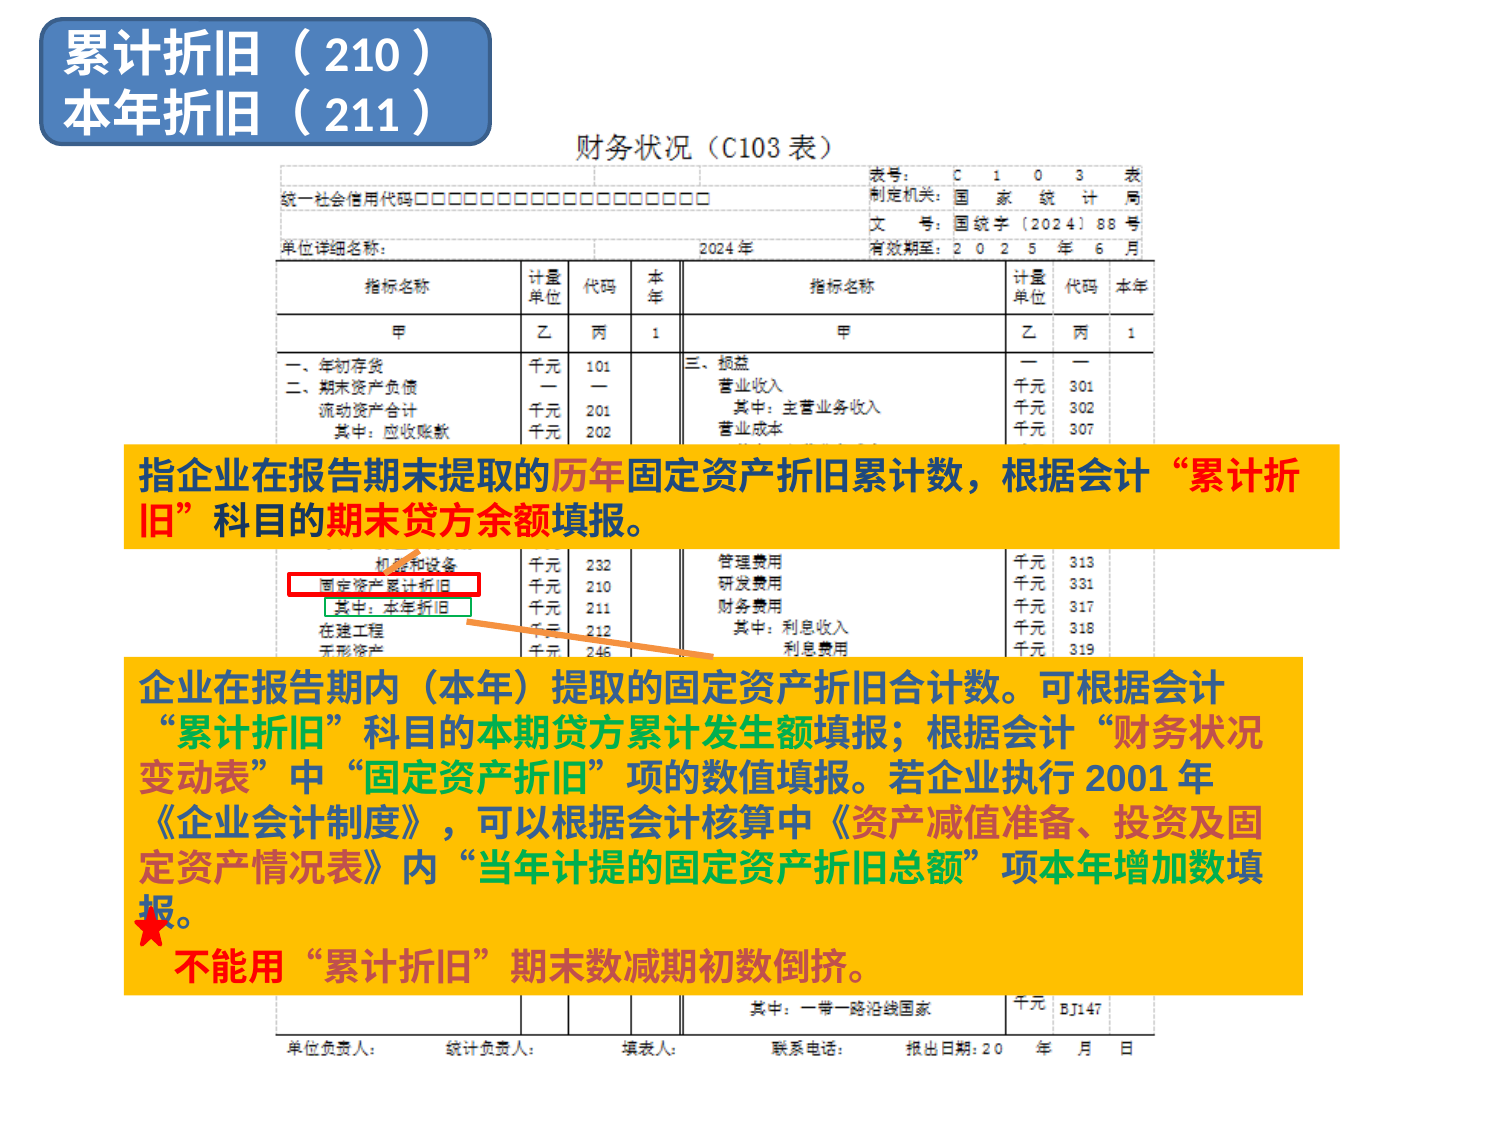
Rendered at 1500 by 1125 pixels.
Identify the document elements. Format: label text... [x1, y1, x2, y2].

text_box 指企业在报告期末提取的历年固定资产折旧累计数，根据会计“累计折旧”科目的期末贷方余额填报。 [123, 444, 236, 550]
text_box 企业在报告期内（本年）提取的固定资产折旧合计数。可根据会计“累计折旧”科目的本期贷方累计发生额填报；根据会计“财务状况变动表”中“固定资产折旧”项的数值填报。若企业执行2001年《企业会计制度》，可以根据会计核算中《资产减值准备、投资及固定资产情况表》内“当年计提的固定资产折旧总额”项本年增加数填报。 不能用“累计折旧”期末数减期初数倒挤。 [1182, 656, 1303, 996]
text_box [466, 621, 714, 658]
text_box 累计折旧（210）本年折旧（211） [39, 17, 492, 147]
picture [241, 125, 1179, 1080]
text_box 企业在报告期内（本年）提取的固定资产折旧合计数。可根据会计“累计折旧”科目的本期贷方累计发生额填报；根据会计“财务状况变动表”中“固定资产折旧”项的数值填报。若企业执行2001年《企业会计制度》，可以根据会计核算中《资产减值准备、投资及固定资产情况表》内“当年计提的固定资产折旧总额”项本年增加数填报。 不能用“累计折旧”期末数减期初数倒挤。 [123, 656, 236, 996]
text_box 指企业在报告期末提取的历年固定资产折旧累计数，根据会计“累计折旧”科目的期末贷方余额填报。 [1182, 444, 1340, 550]
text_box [384, 550, 420, 574]
text_box [134, 905, 168, 947]
